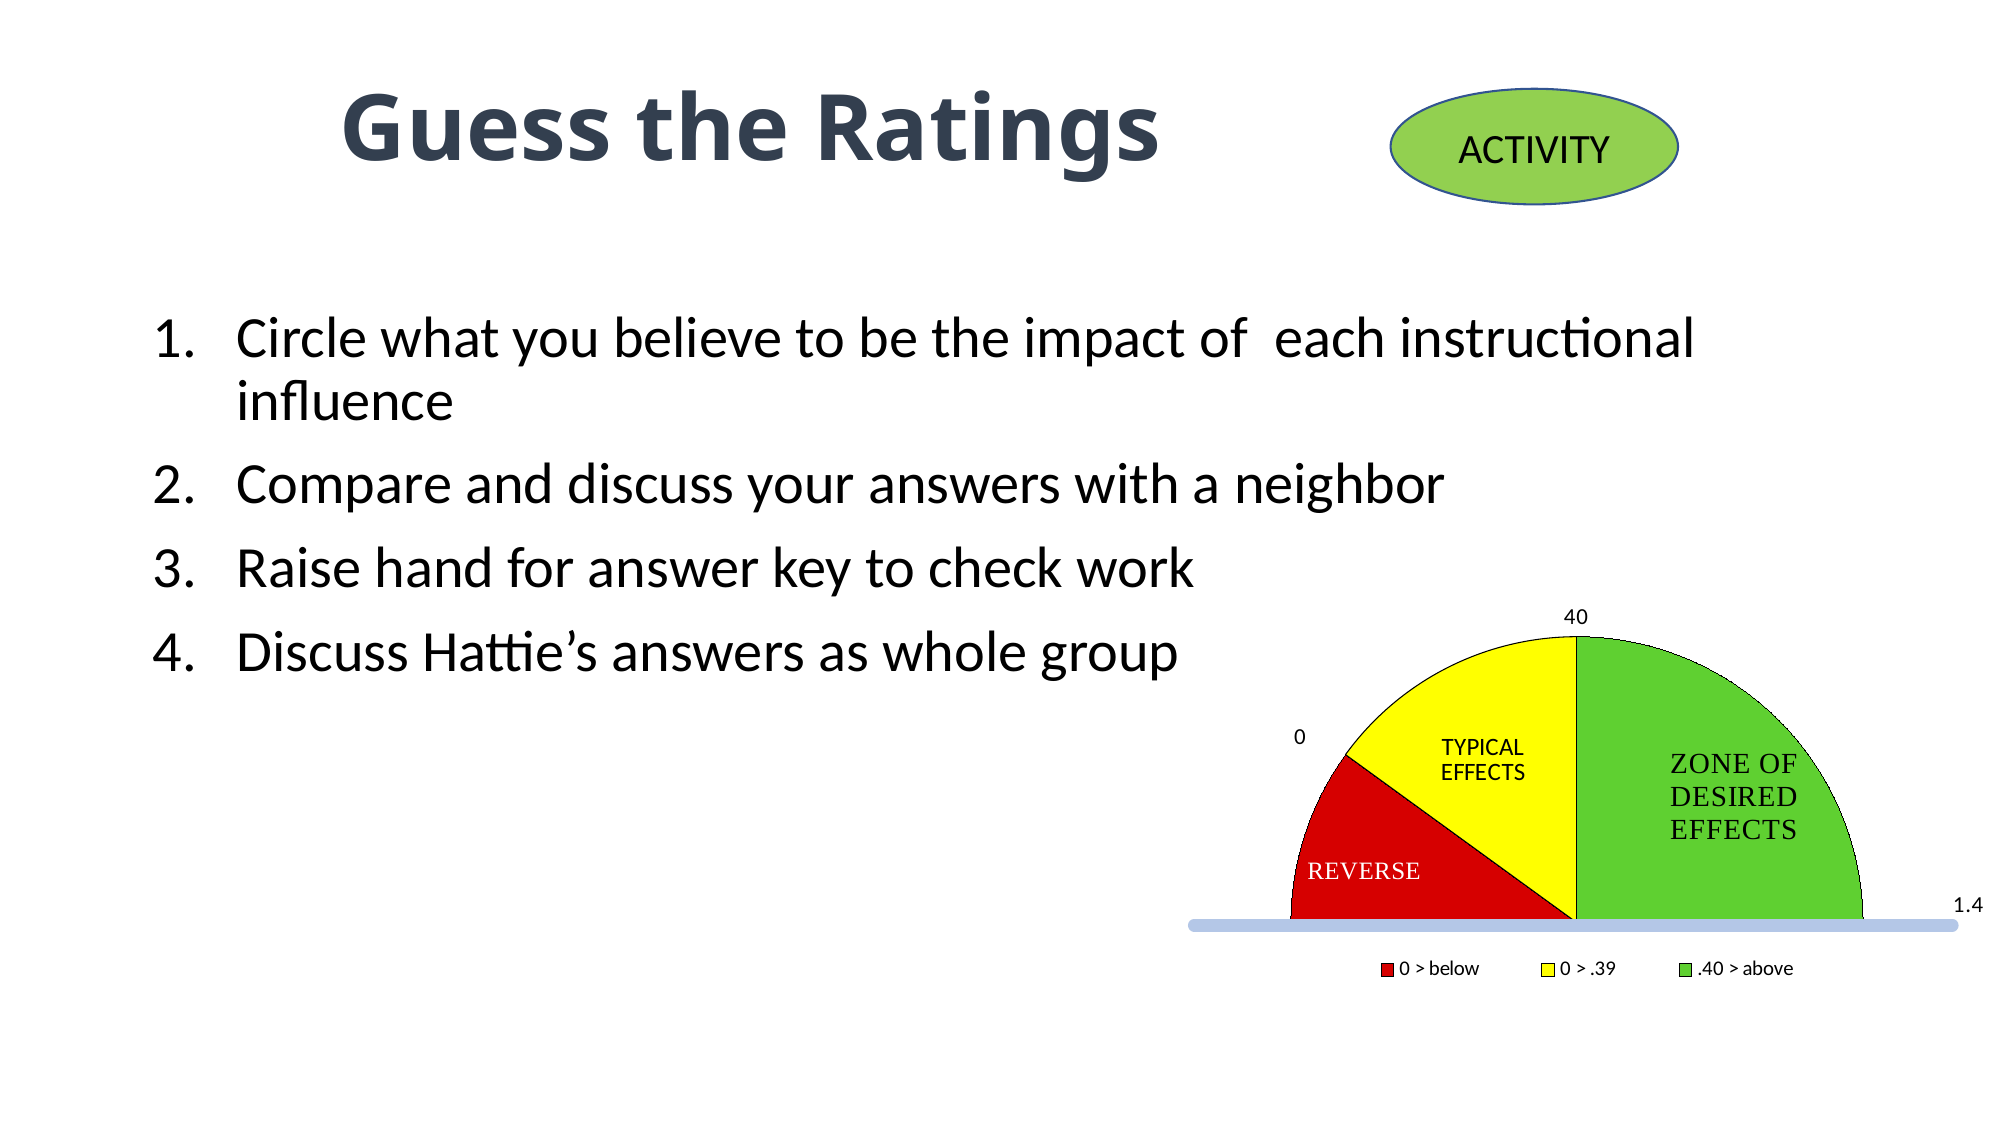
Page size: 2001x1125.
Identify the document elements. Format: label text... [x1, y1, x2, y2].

text_box ACTIVITY [1389, 87, 1680, 206]
list Circle what you believe to be the impact of each instructional influence Compare and discuss your answers with a neighbor Raise hand for answer key to check work Discuss Hattie’s answers as whole group [137, 299, 1863, 1014]
chart [1049, 599, 2000, 1125]
title Guess the Ratings [324, 37, 1675, 225]
